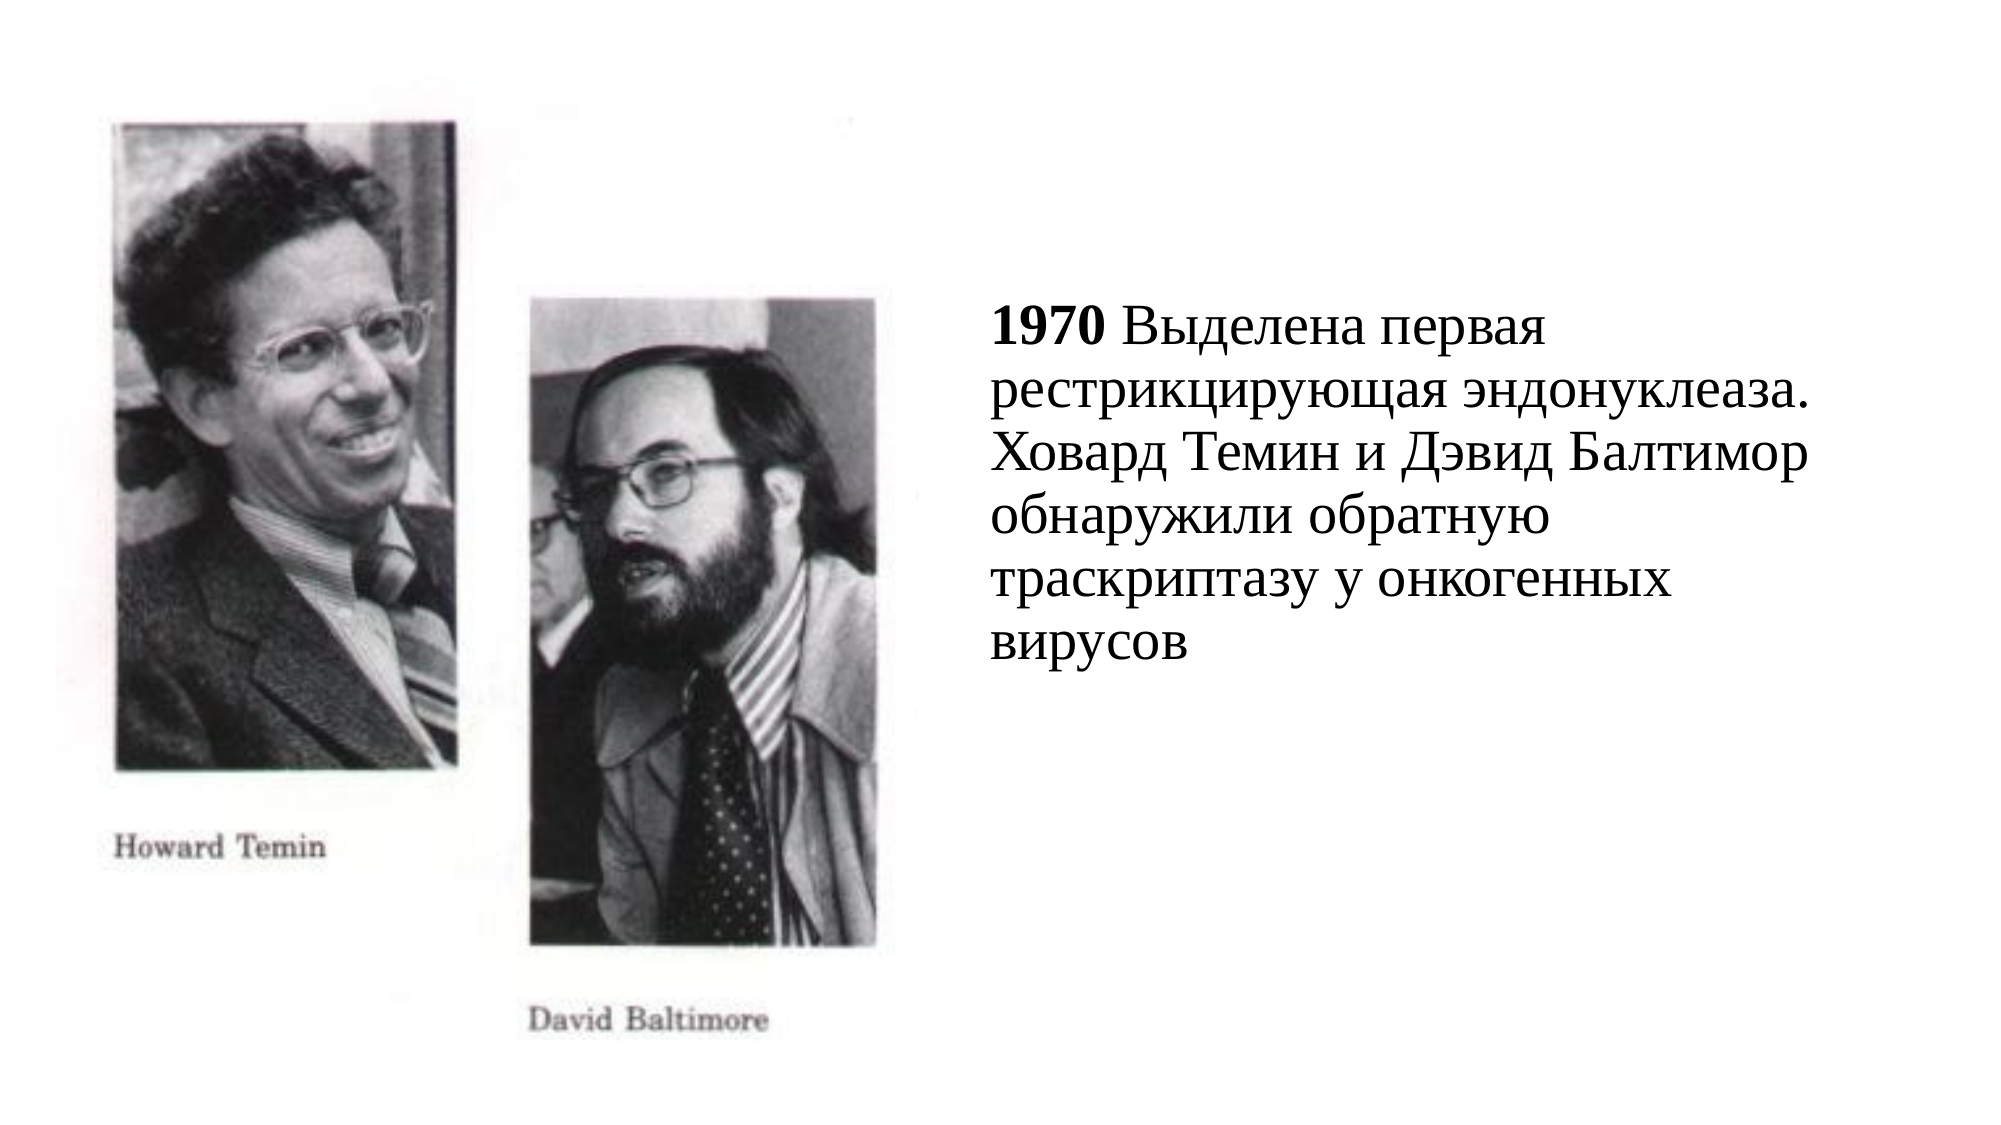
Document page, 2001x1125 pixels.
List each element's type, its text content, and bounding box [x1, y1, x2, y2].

list 1970 Выделена первая рестрикцирующая эндонуклеаза. Ховард Темин и Дэвид Балтимор обнаружили обратную траскриптазу у онкогенных вирусов [975, 287, 1857, 1001]
picture [56, 76, 919, 1075]
